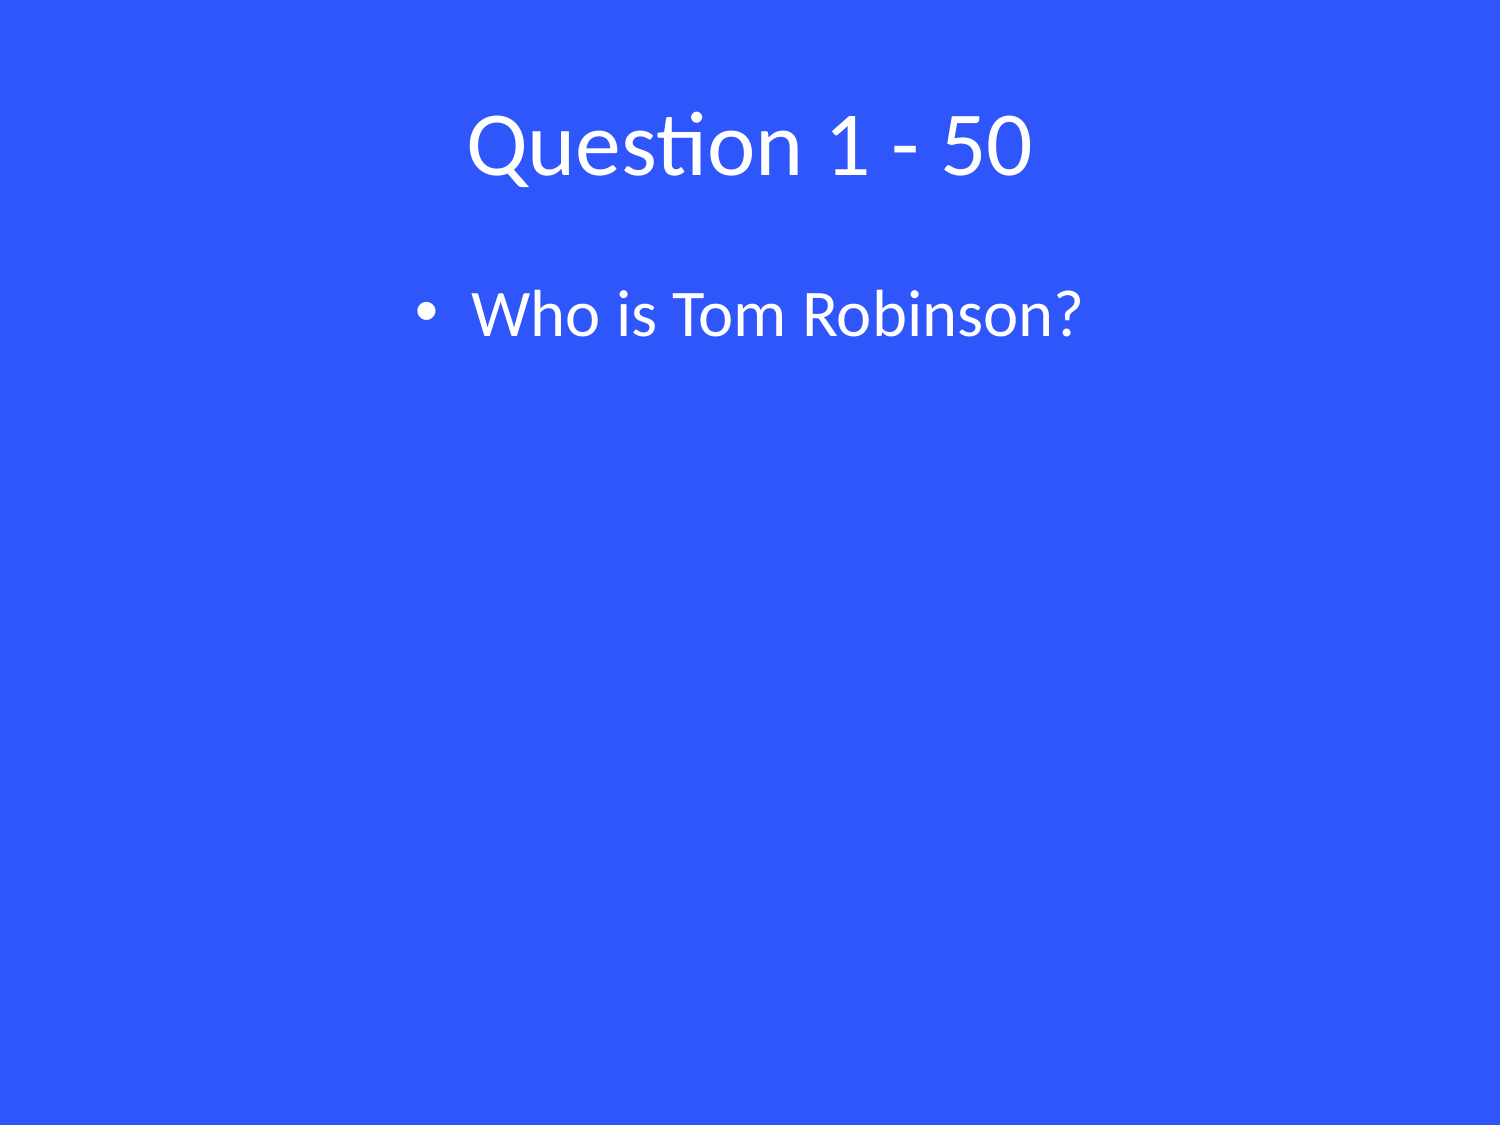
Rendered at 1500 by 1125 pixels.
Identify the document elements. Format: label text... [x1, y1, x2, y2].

list Who is Tom Robinson? [74, 262, 1426, 1006]
title Question 1 - 50 [74, 44, 1426, 233]
